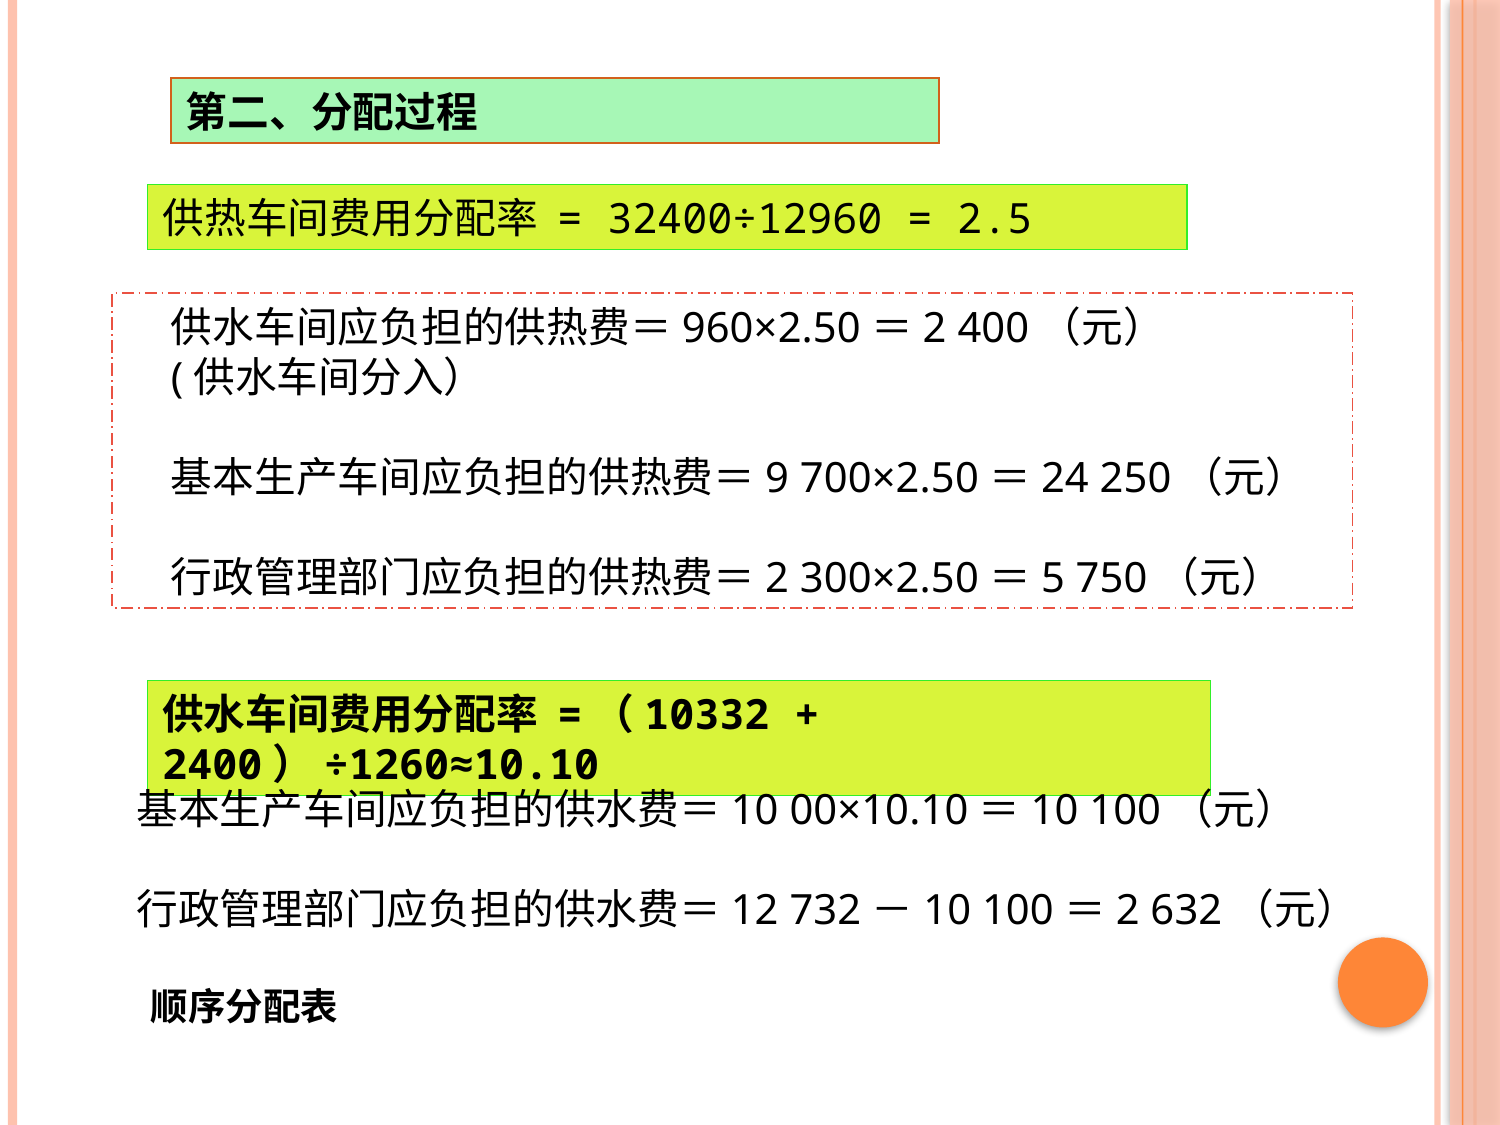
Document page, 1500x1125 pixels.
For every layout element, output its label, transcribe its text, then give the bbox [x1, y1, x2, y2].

text_box 基本生产车间应负担的供水费＝10 00×10.10＝10 100（元） 行政管理部门应负担的供水费＝12 732－10 100＝2 632（元） [121, 775, 1382, 940]
text_box 顺序分配表 [135, 976, 562, 1036]
text_box 供水车间费用分配率 =（10332 + 2400）÷1260≈10.10 [147, 680, 1211, 775]
text_box 供热车间费用分配率 = 32400÷12960 = 2.5 [147, 184, 1187, 250]
text_box 第二、分配过程 [171, 78, 939, 143]
text_box 供水车间应负担的供热费＝960×2.50＝2 400（元） (供水车间分入） 基本生产车间应负担的供热费＝9 700×2.50＝24 250（元） 行政管理部门应负担的供热费＝2 300×2.50＝5 750（元） [112, 293, 1353, 608]
